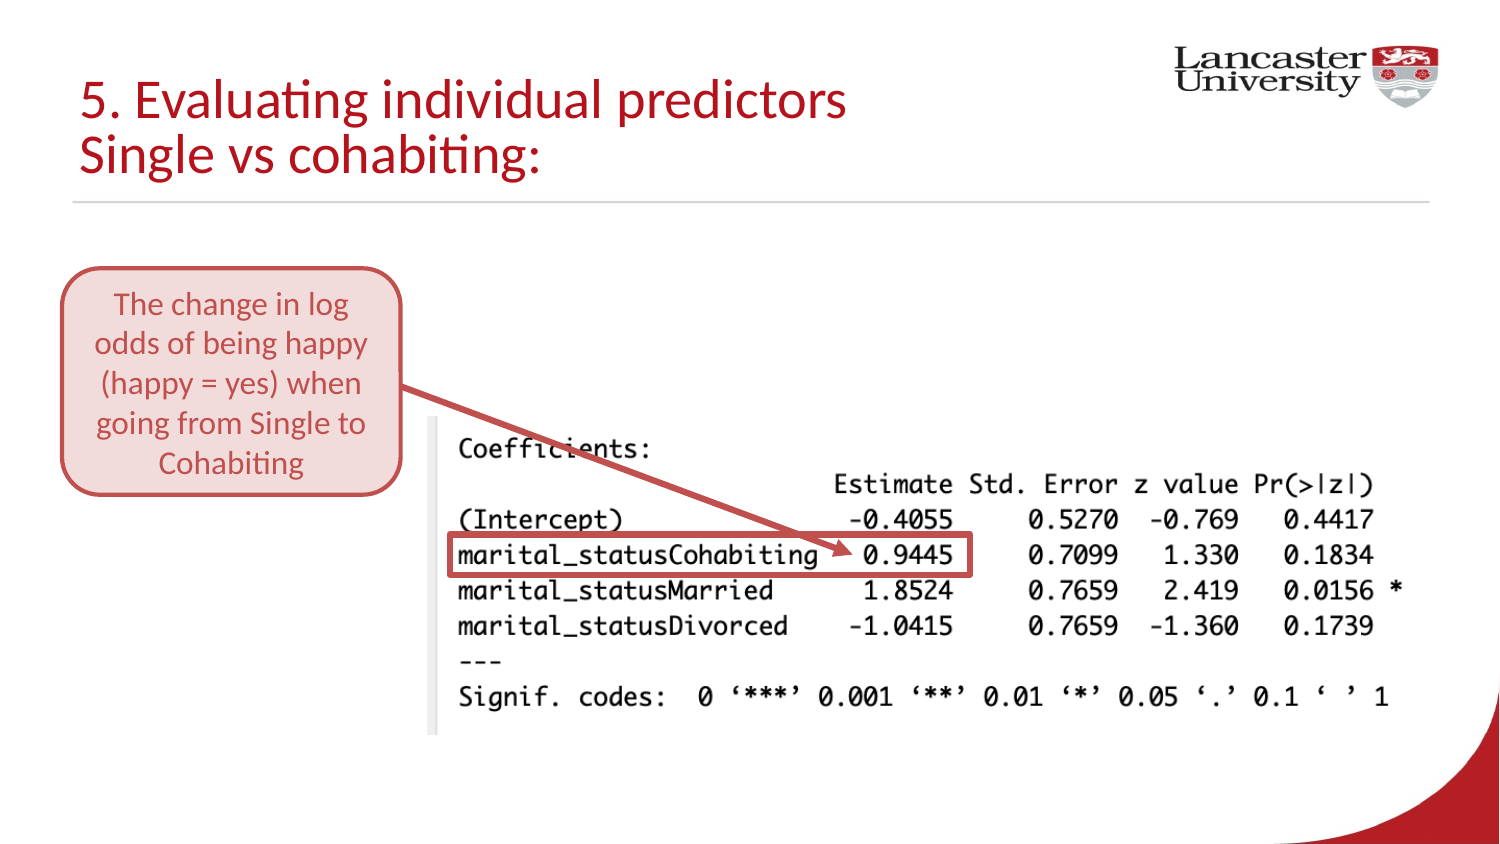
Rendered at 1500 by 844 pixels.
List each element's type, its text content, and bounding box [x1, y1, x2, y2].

picture [0, 0, 1500, 844]
title 5. Evaluating individual predictors Single vs cohabiting: [64, 67, 1176, 210]
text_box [400, 386, 853, 555]
text_box The change in log odds of being happy (happy = yes) when going from Single to Cohabiting [59, 266, 403, 497]
